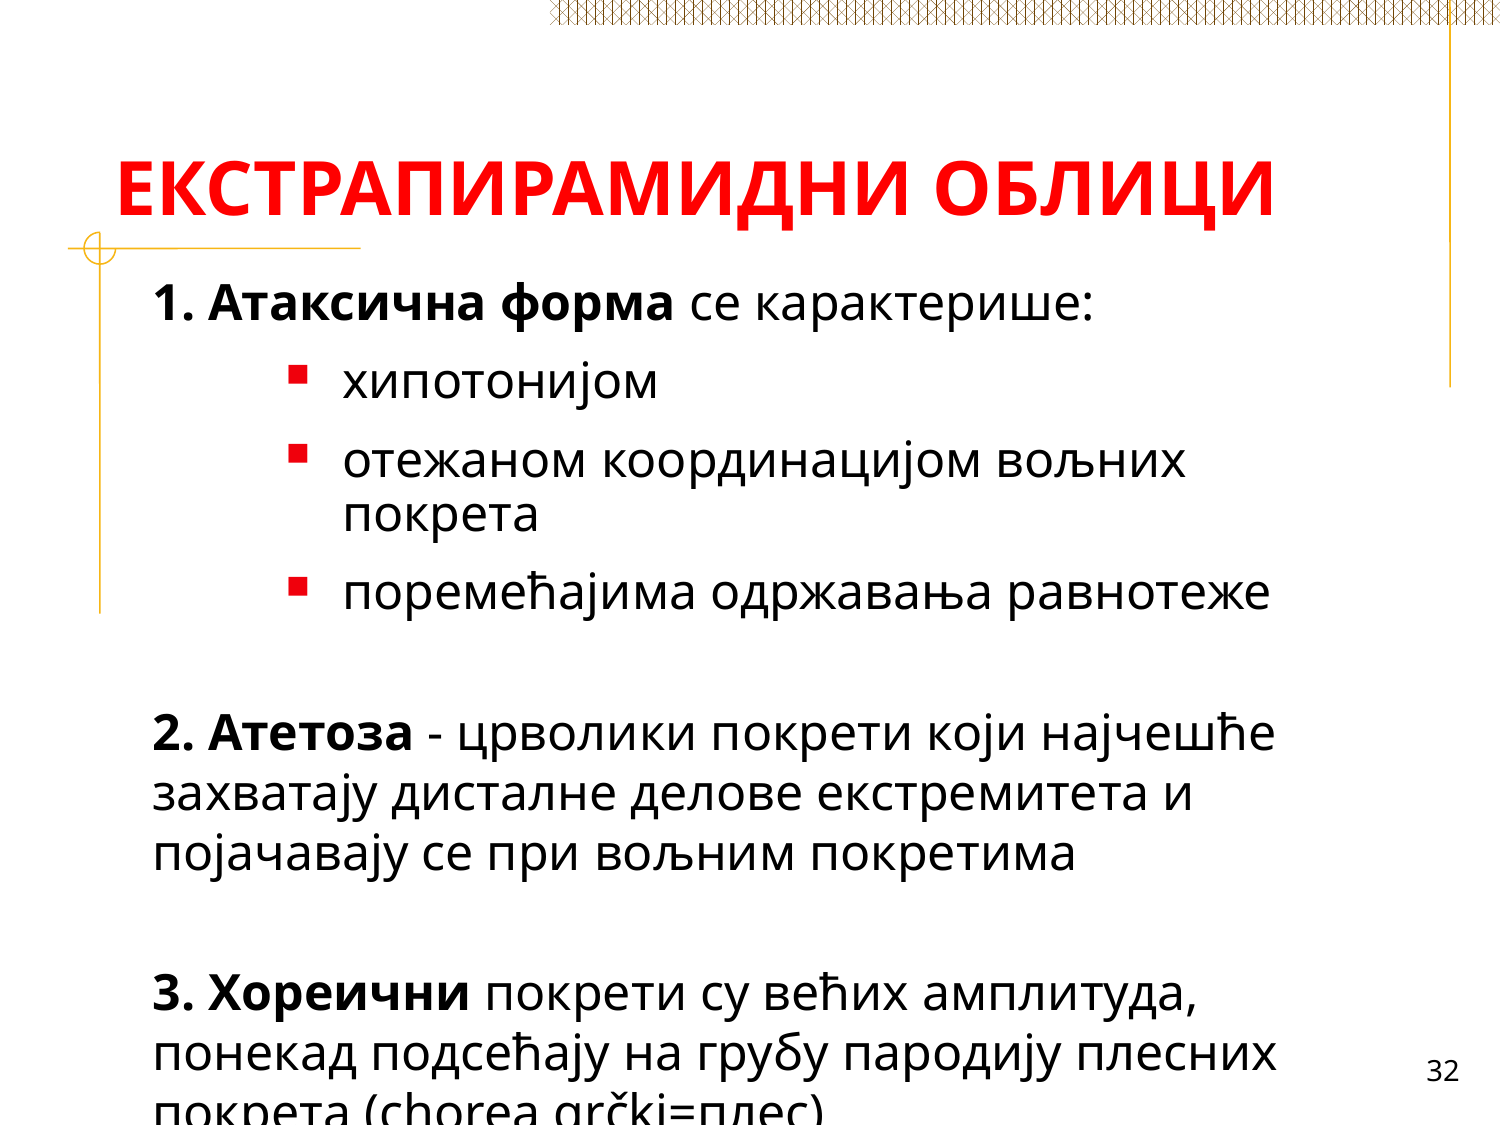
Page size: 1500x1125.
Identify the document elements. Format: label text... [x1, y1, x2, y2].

slide_number 32 [1162, 1025, 1475, 1100]
list 1. Атаксична форма се карактерише: хипотонијом отежаном координацијом вољних покрета поремећајима одржавања равнотеже 2. Атетоза - црволики покрети који најчешће захватају дисталне делове екстремитета и појачавају се при вољним покретима 3. Хореични покрети су већих амплитуда, понекад подсећају на грубу пародију плесних покрета (chorea grčki=плес) [137, 262, 1413, 938]
title ЕКСТРАПИРАМИДНИ ОБЛИЦИ [99, 49, 1376, 238]
